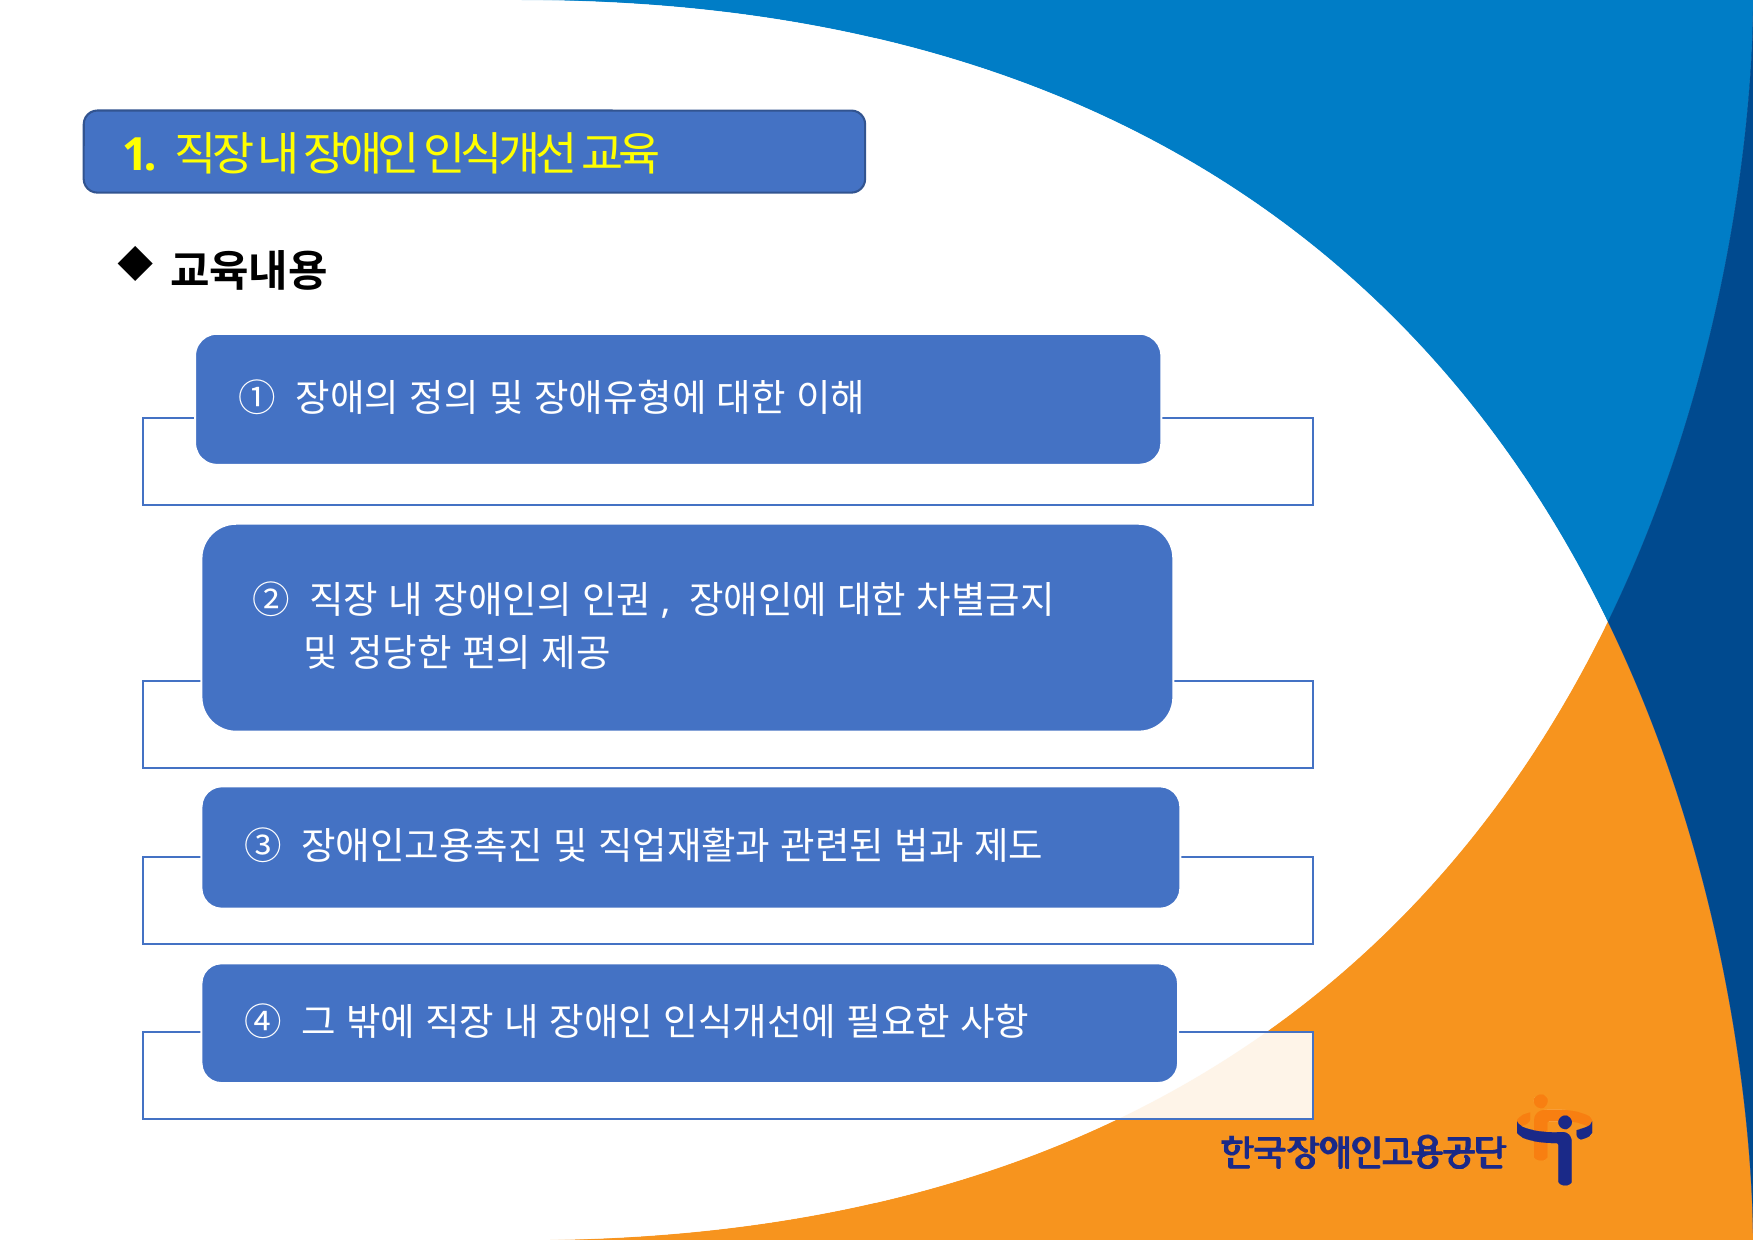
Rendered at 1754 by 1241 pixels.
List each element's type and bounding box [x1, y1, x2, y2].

text_box [142, 331, 1314, 1126]
picture [0, 0, 1753, 1241]
